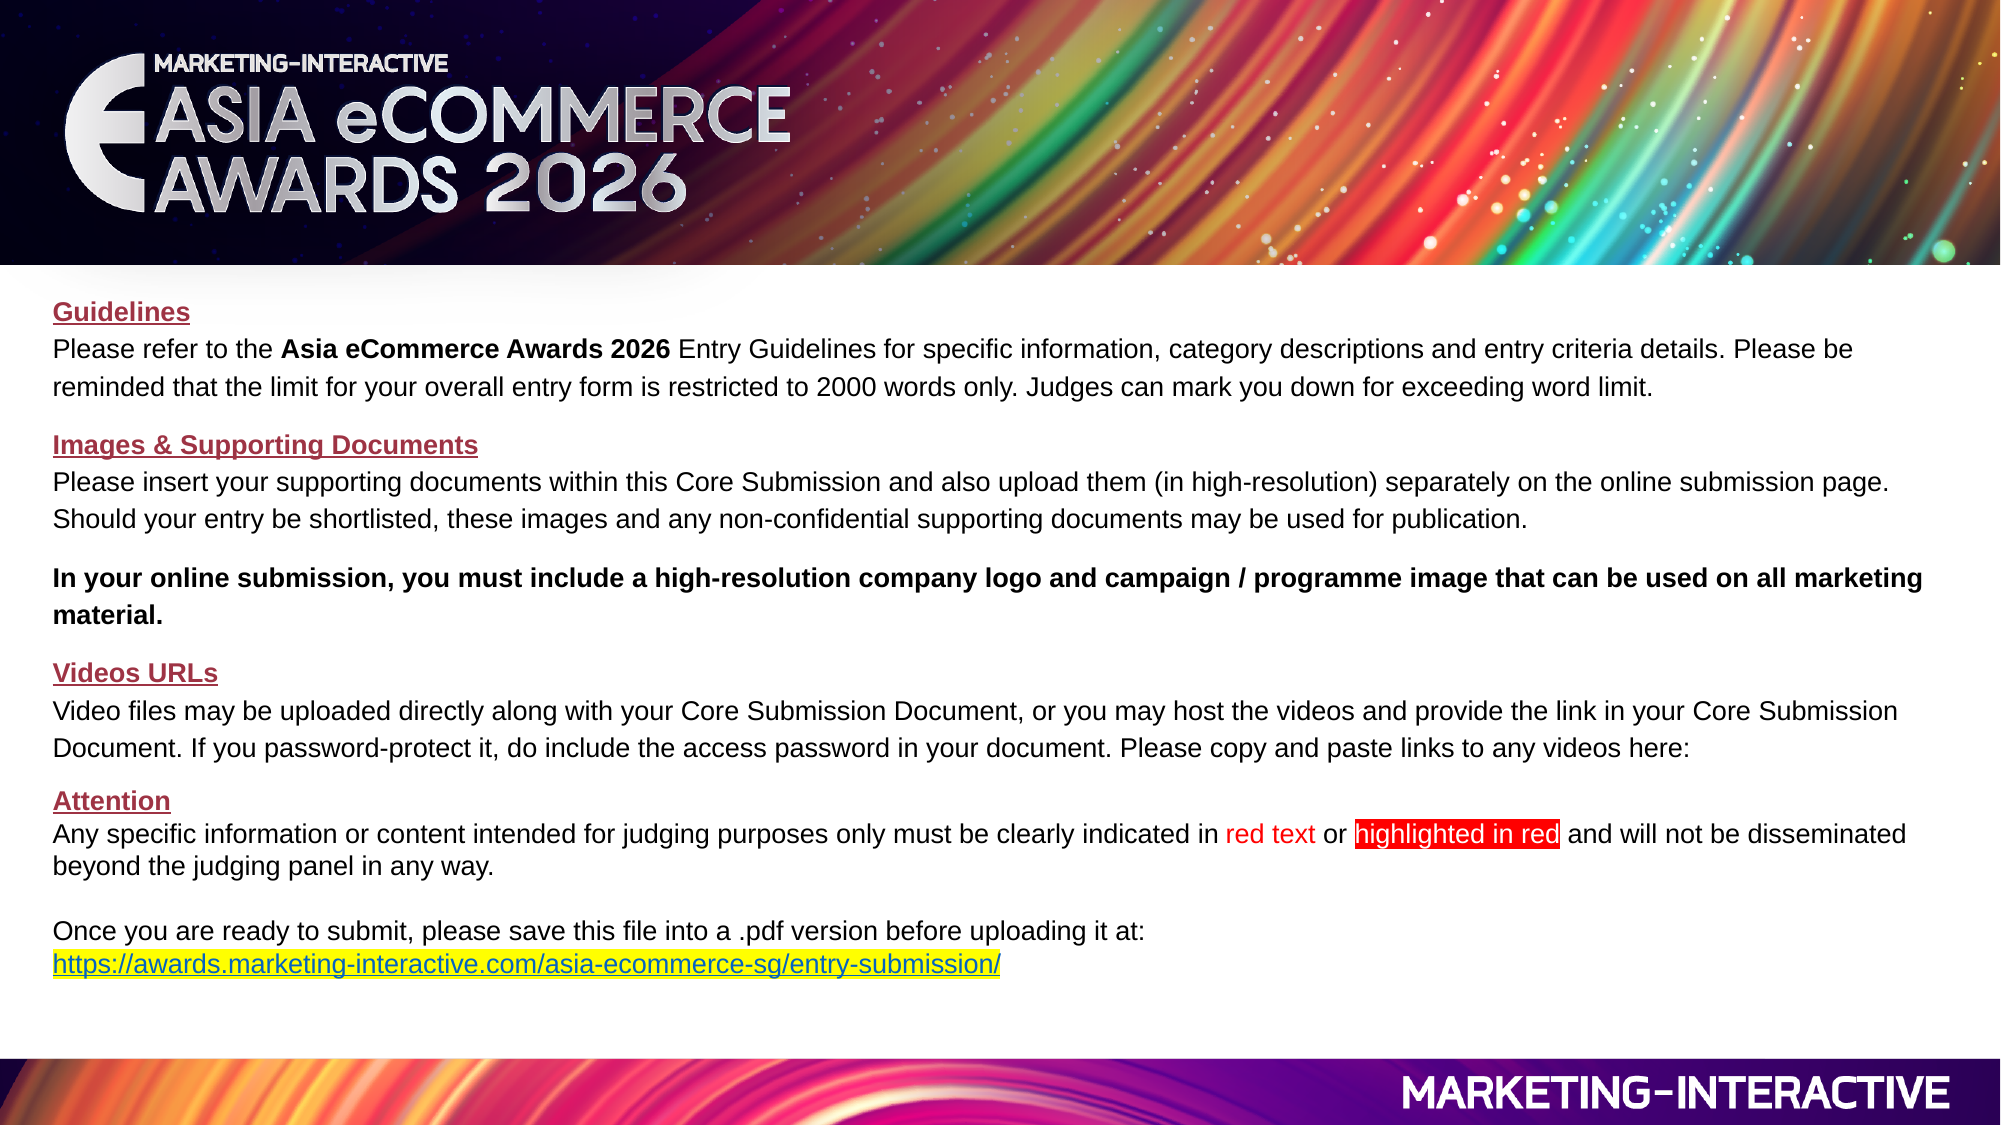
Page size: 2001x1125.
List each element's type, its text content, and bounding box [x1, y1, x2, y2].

text_box Guidelines Please refer to the Asia eCommerce Awards 2026 Entry Guidelines for specific information, category descriptions and entry criteria details. Please be reminded that the limit for your overall entry form is restricted to 2000 words only. Judges can mark you down for exceeding word limit. Images & Supporting Documents Please insert your supporting documents within this Core Submission and also upload them (in high-resolution) separately on the online submission page. Should your entry be shortlisted, these images and any non-confidential supporting documents may be used for publication. In your online submission, you must include a high-resolution company logo and campaign / programme image that can be used on all marketing material. Videos URLs Video files may be uploaded directly along with your Core Submission Document, or you may host the videos and provide the link in your Core Submission Document. If you password-protect it, do include the access password in your document. Please copy and paste links to any videos here: Attention Any specific information or content intended for judging purposes only must be clearly indicated in red text or highlighted in red and will not be disseminated beyond the judging panel in any way. Once you are ready to submit, please save this file into a .pdf version before uploading it at: https://awards.marketing-interactive.com/asia-ecommerce-sg/entry-submission/ [37, 282, 1962, 986]
picture [0, 0, 2001, 1125]
